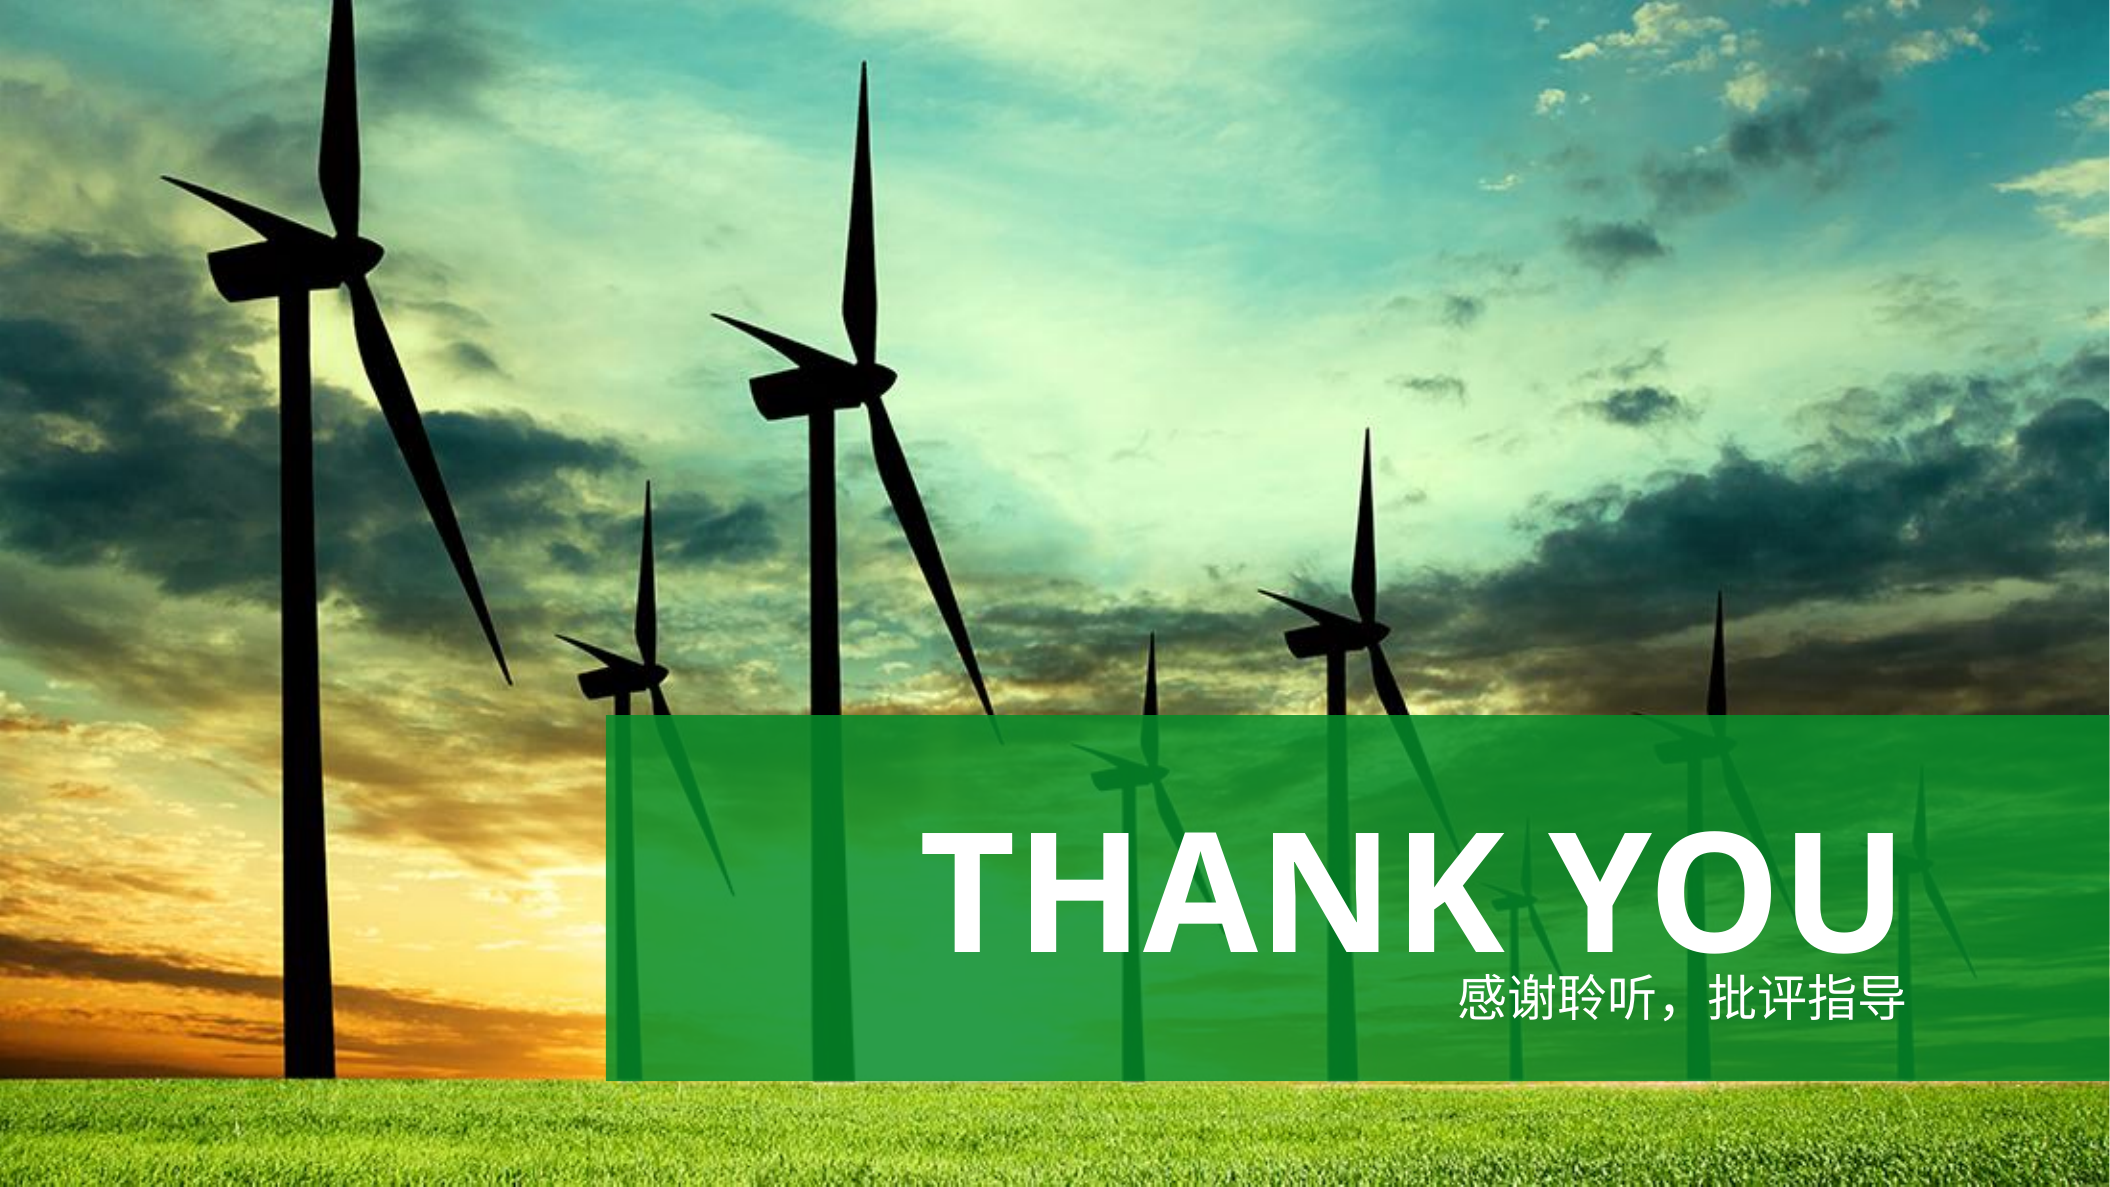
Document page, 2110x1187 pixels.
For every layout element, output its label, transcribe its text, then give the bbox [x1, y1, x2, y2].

text_box [0, 0, 2110, 1187]
text_box [605, 714, 2110, 1082]
text_box 感谢聆听，批评指导 [1373, 966, 1908, 1027]
text_box Thank you [842, 785, 1908, 986]
